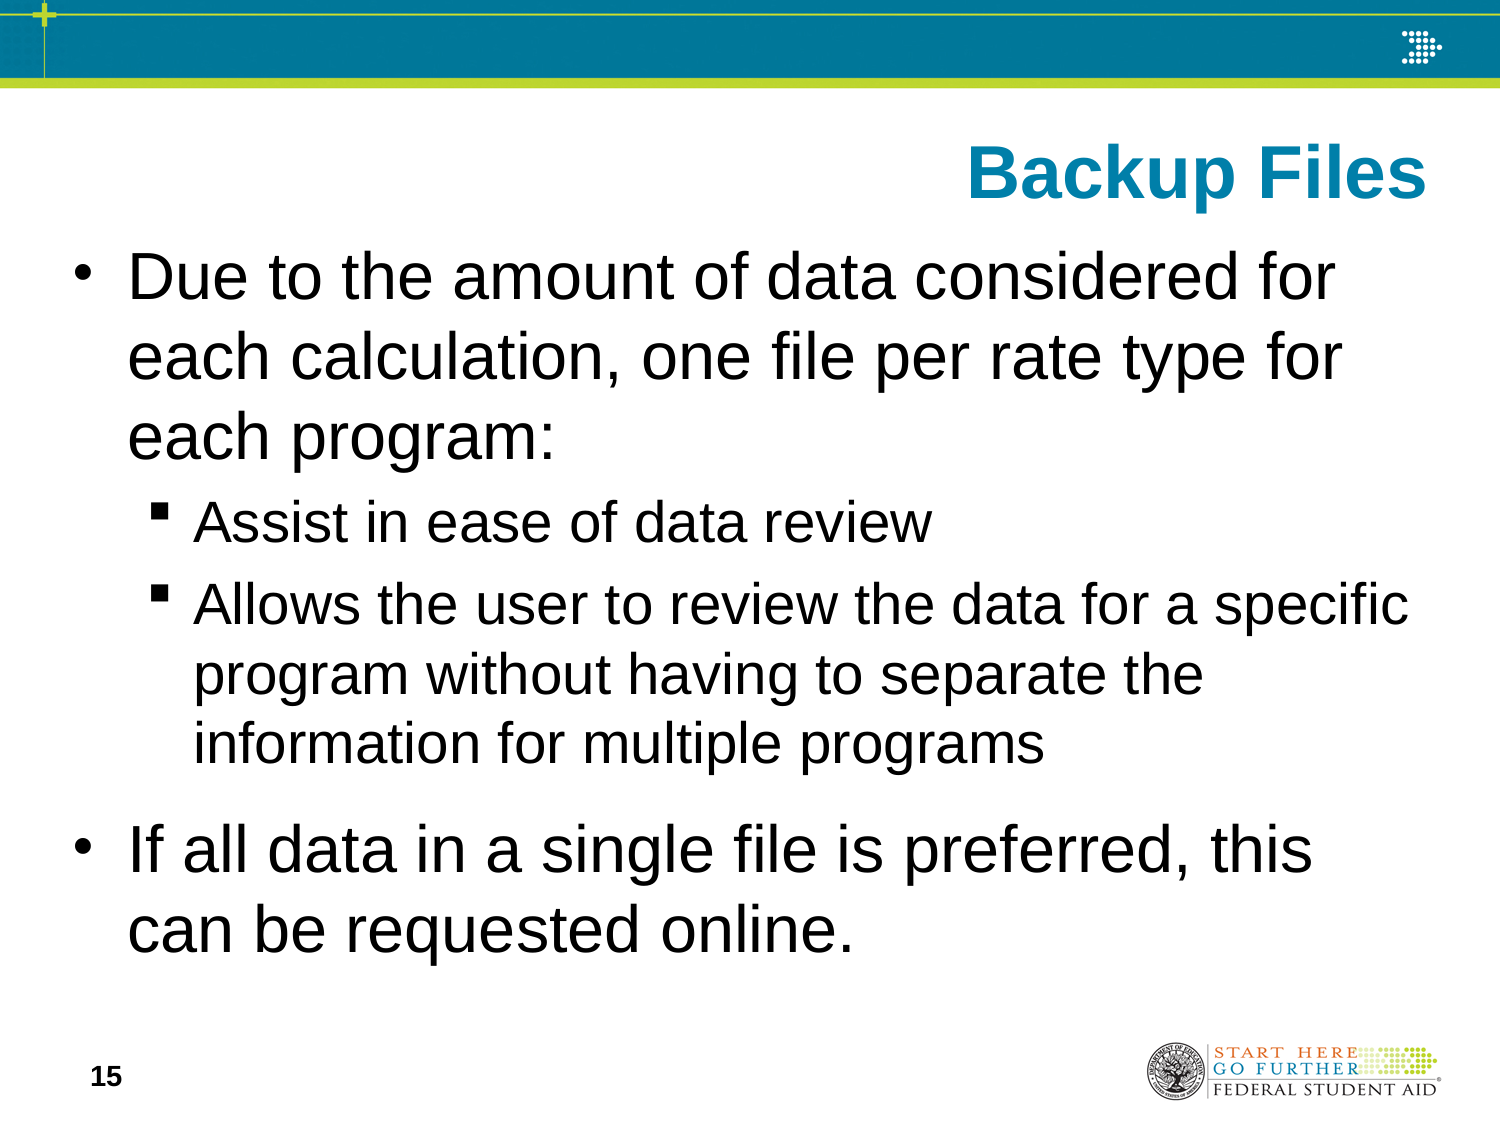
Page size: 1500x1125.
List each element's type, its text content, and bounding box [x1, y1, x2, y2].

list Due to the amount of data considered for each calculation, one file per rate type for each program: Assist in ease of data review Allows the user to review the data for a specific program without having to separate the information for multiple programs If all data in a single file is preferred, this can be requested online. [56, 224, 1444, 963]
picture [0, 3, 1500, 26]
title Backup Files [56, 112, 1444, 224]
picture [1424, 32, 1428, 42]
picture [0, 78, 1500, 1125]
slide_number 15 [74, 1049, 388, 1125]
